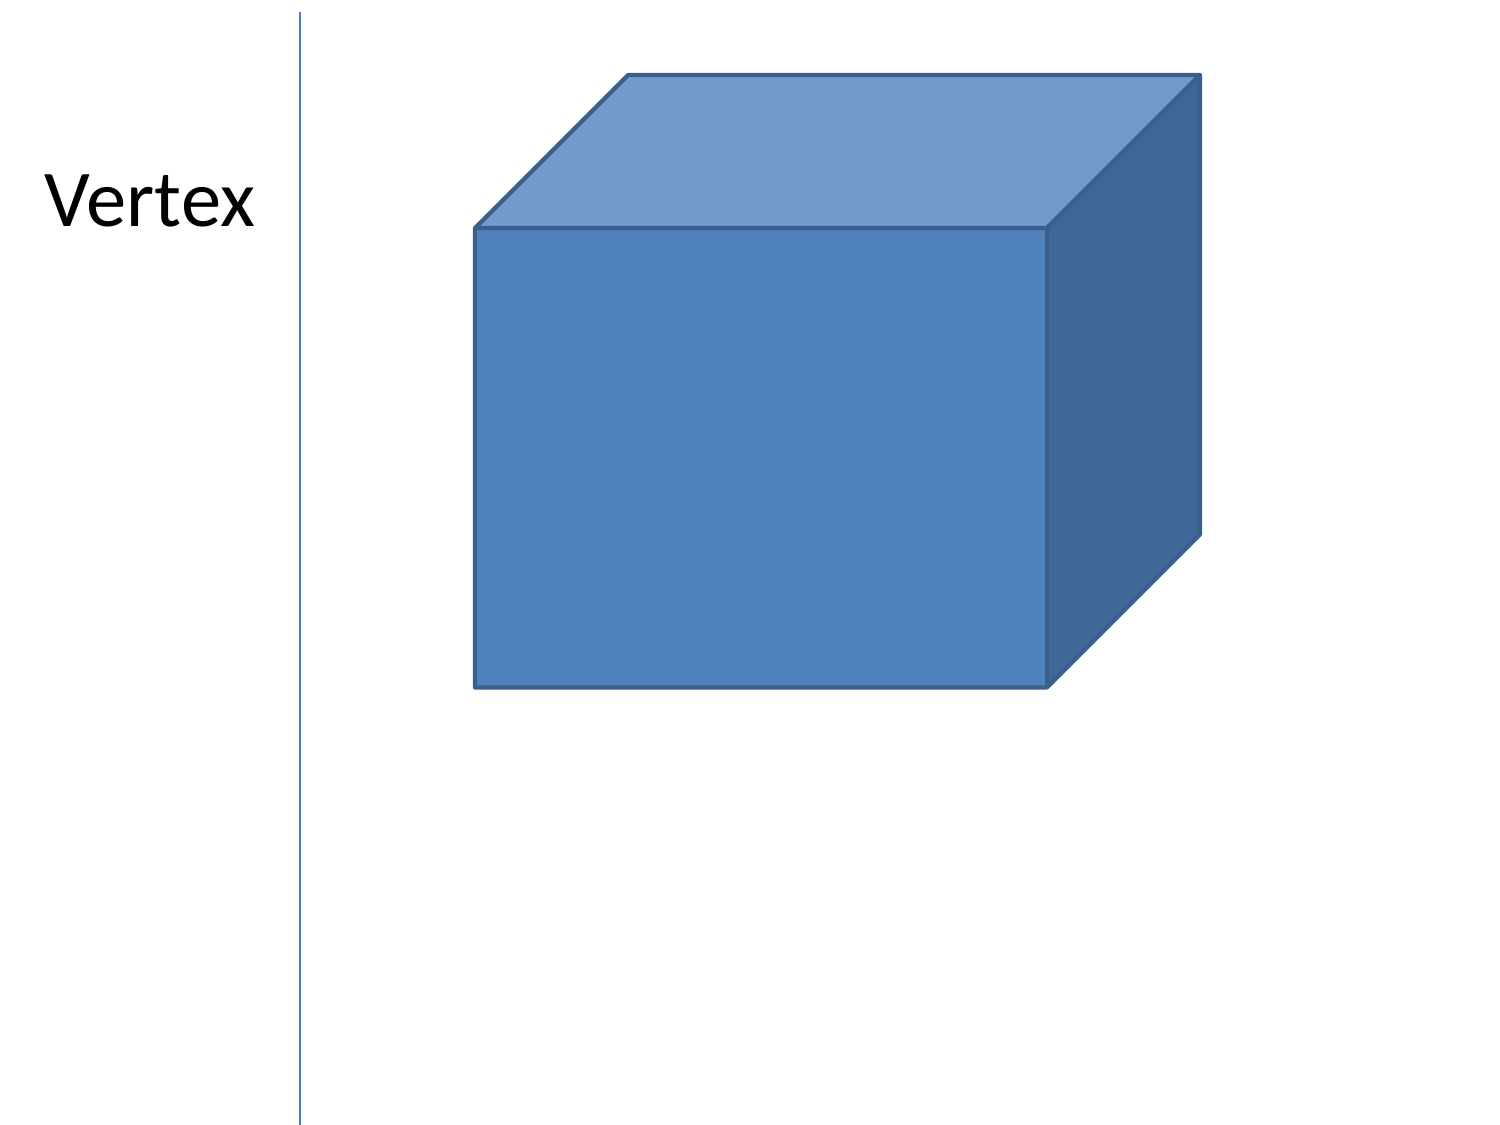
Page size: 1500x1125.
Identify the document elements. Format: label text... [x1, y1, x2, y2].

text_box [472, 72, 1203, 690]
title Vertex [24, 99, 275, 288]
